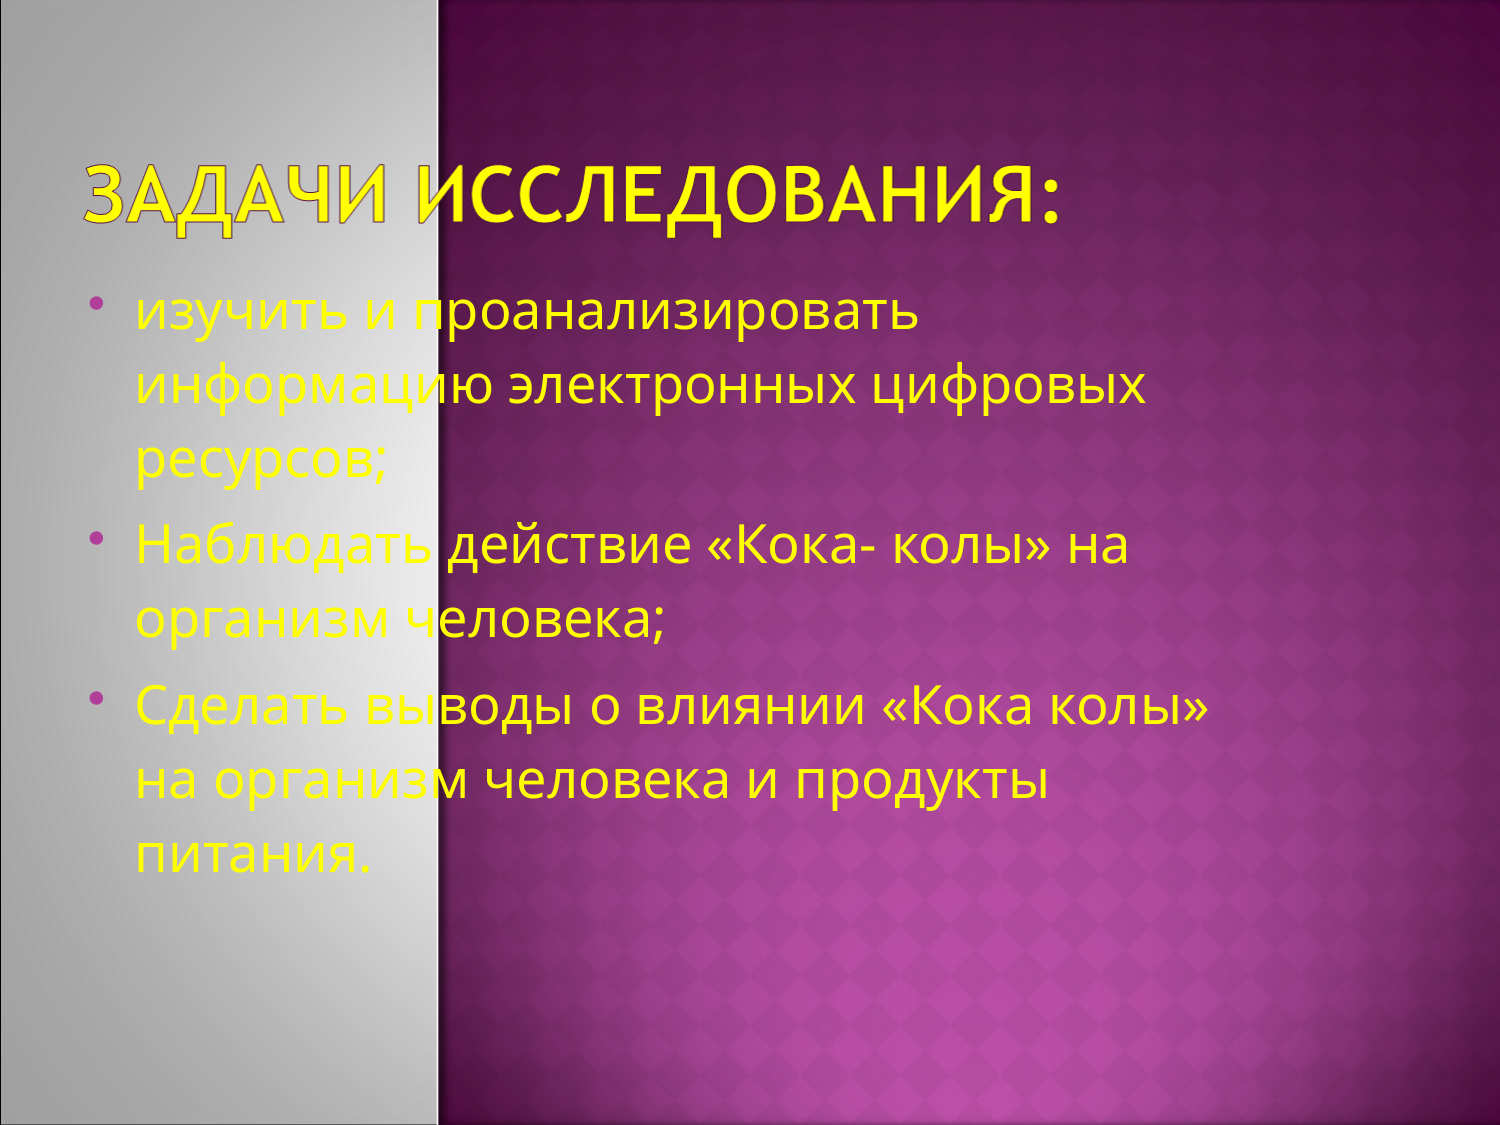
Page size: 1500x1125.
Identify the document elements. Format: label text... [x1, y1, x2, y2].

picture [0, 0, 1500, 1125]
text_box изучить и проанализировать информацию электронных цифровых ресурсов; Наблюдать действие «Кока- колы» на организм человека; Сделать выводы о влиянии «Кока колы» на организм человека и продукты питания. [74, 263, 1263, 1059]
